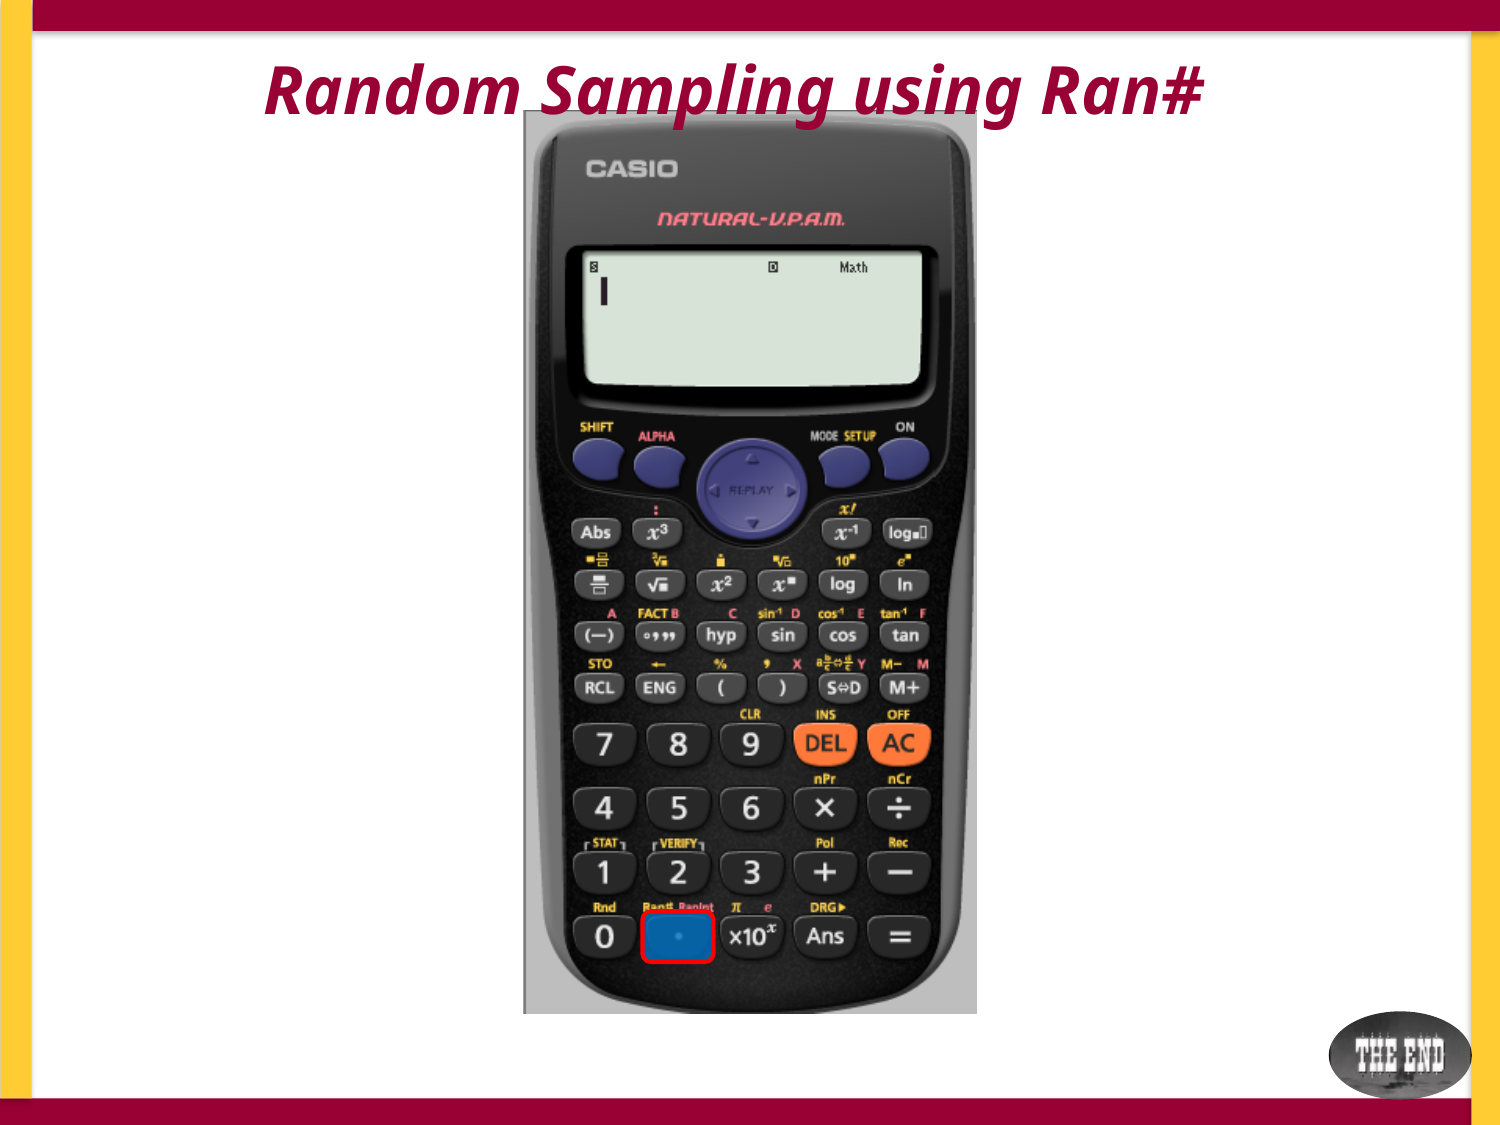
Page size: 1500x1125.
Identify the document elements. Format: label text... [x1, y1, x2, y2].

text_box Random Sampling using Ran# [51, 40, 1418, 136]
picture [523, 110, 977, 1015]
picture [1328, 1011, 1472, 1100]
